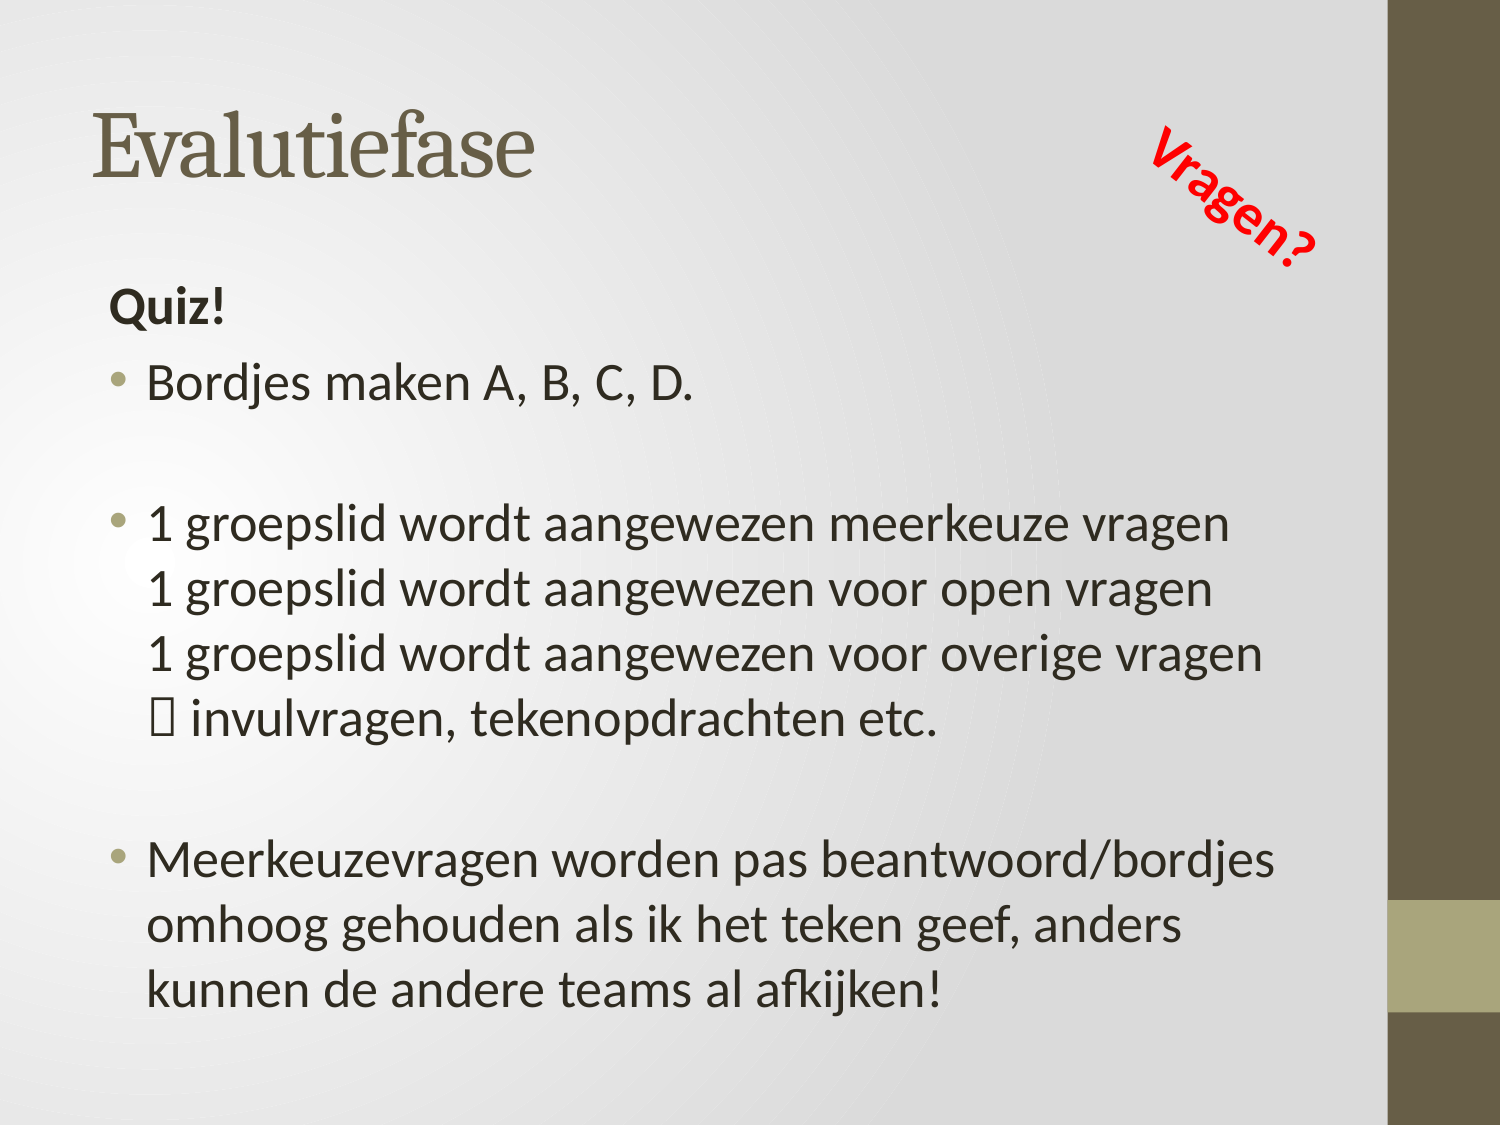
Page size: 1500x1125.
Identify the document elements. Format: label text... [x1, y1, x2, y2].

text_box Vragen? [1119, 94, 1482, 403]
list Quiz! Bordjes maken A, B, C, D. 1 groepslid wordt aangewezen meerkeuze vragen 1 groepslid wordt aangewezen voor open vragen 1 groepslid wordt aangewezen voor overige vragen  invulvragen, tekenopdrachten etc. Meerkeuzevragen worden pas beantwoord/bordjes omhoog gehouden als ik het teken geef, anders kunnen de andere teams al afkijken! [75, 262, 1325, 1050]
title Evalutiefase [75, 45, 1325, 233]
